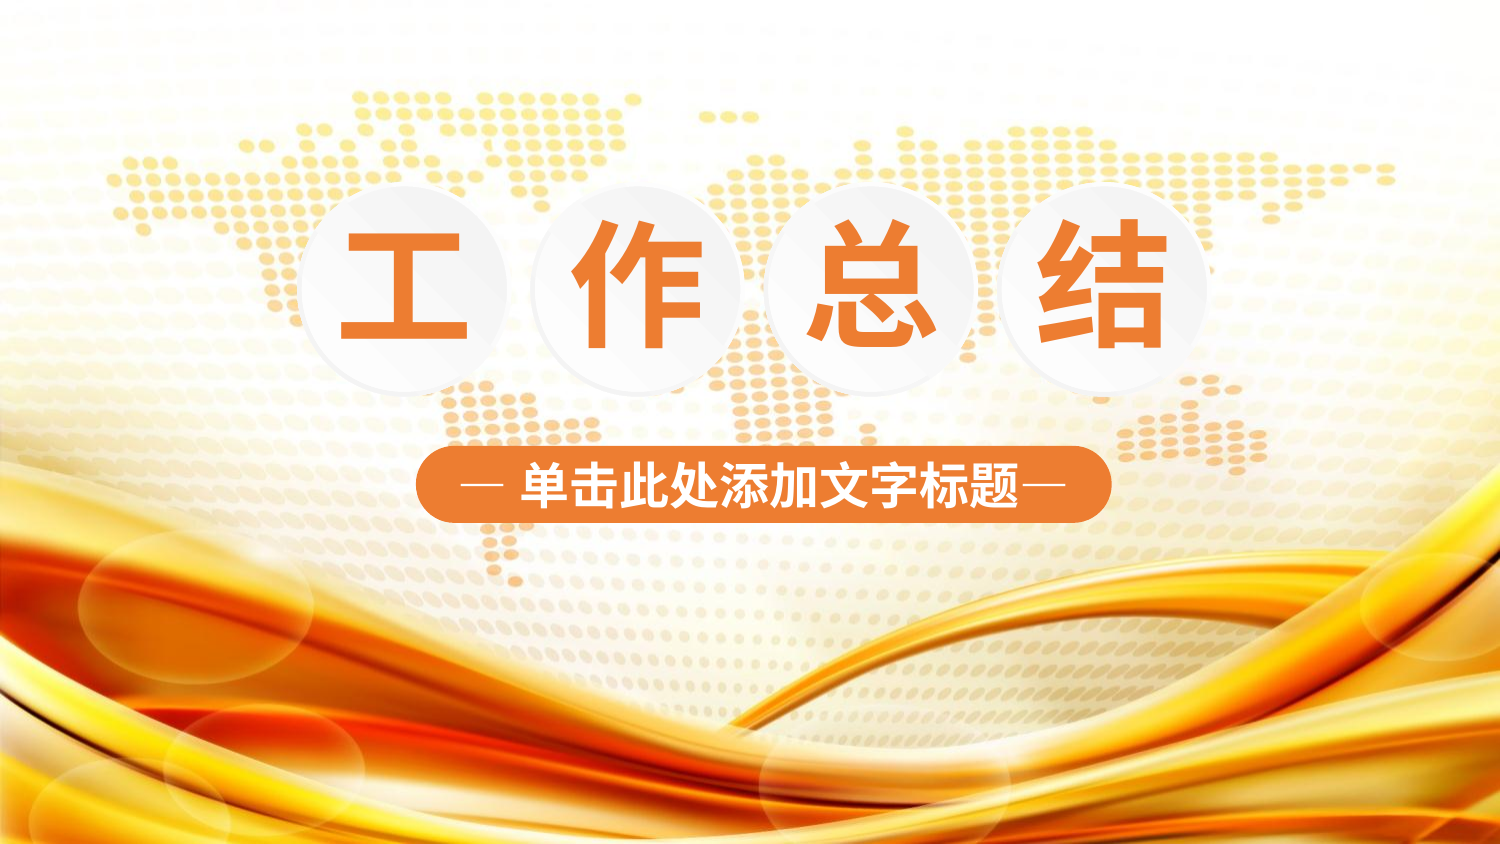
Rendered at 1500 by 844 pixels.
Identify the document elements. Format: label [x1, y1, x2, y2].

picture [0, 0, 1500, 844]
text_box [530, 182, 745, 397]
text_box [763, 182, 979, 397]
text_box [297, 182, 512, 397]
text_box [997, 182, 1212, 397]
